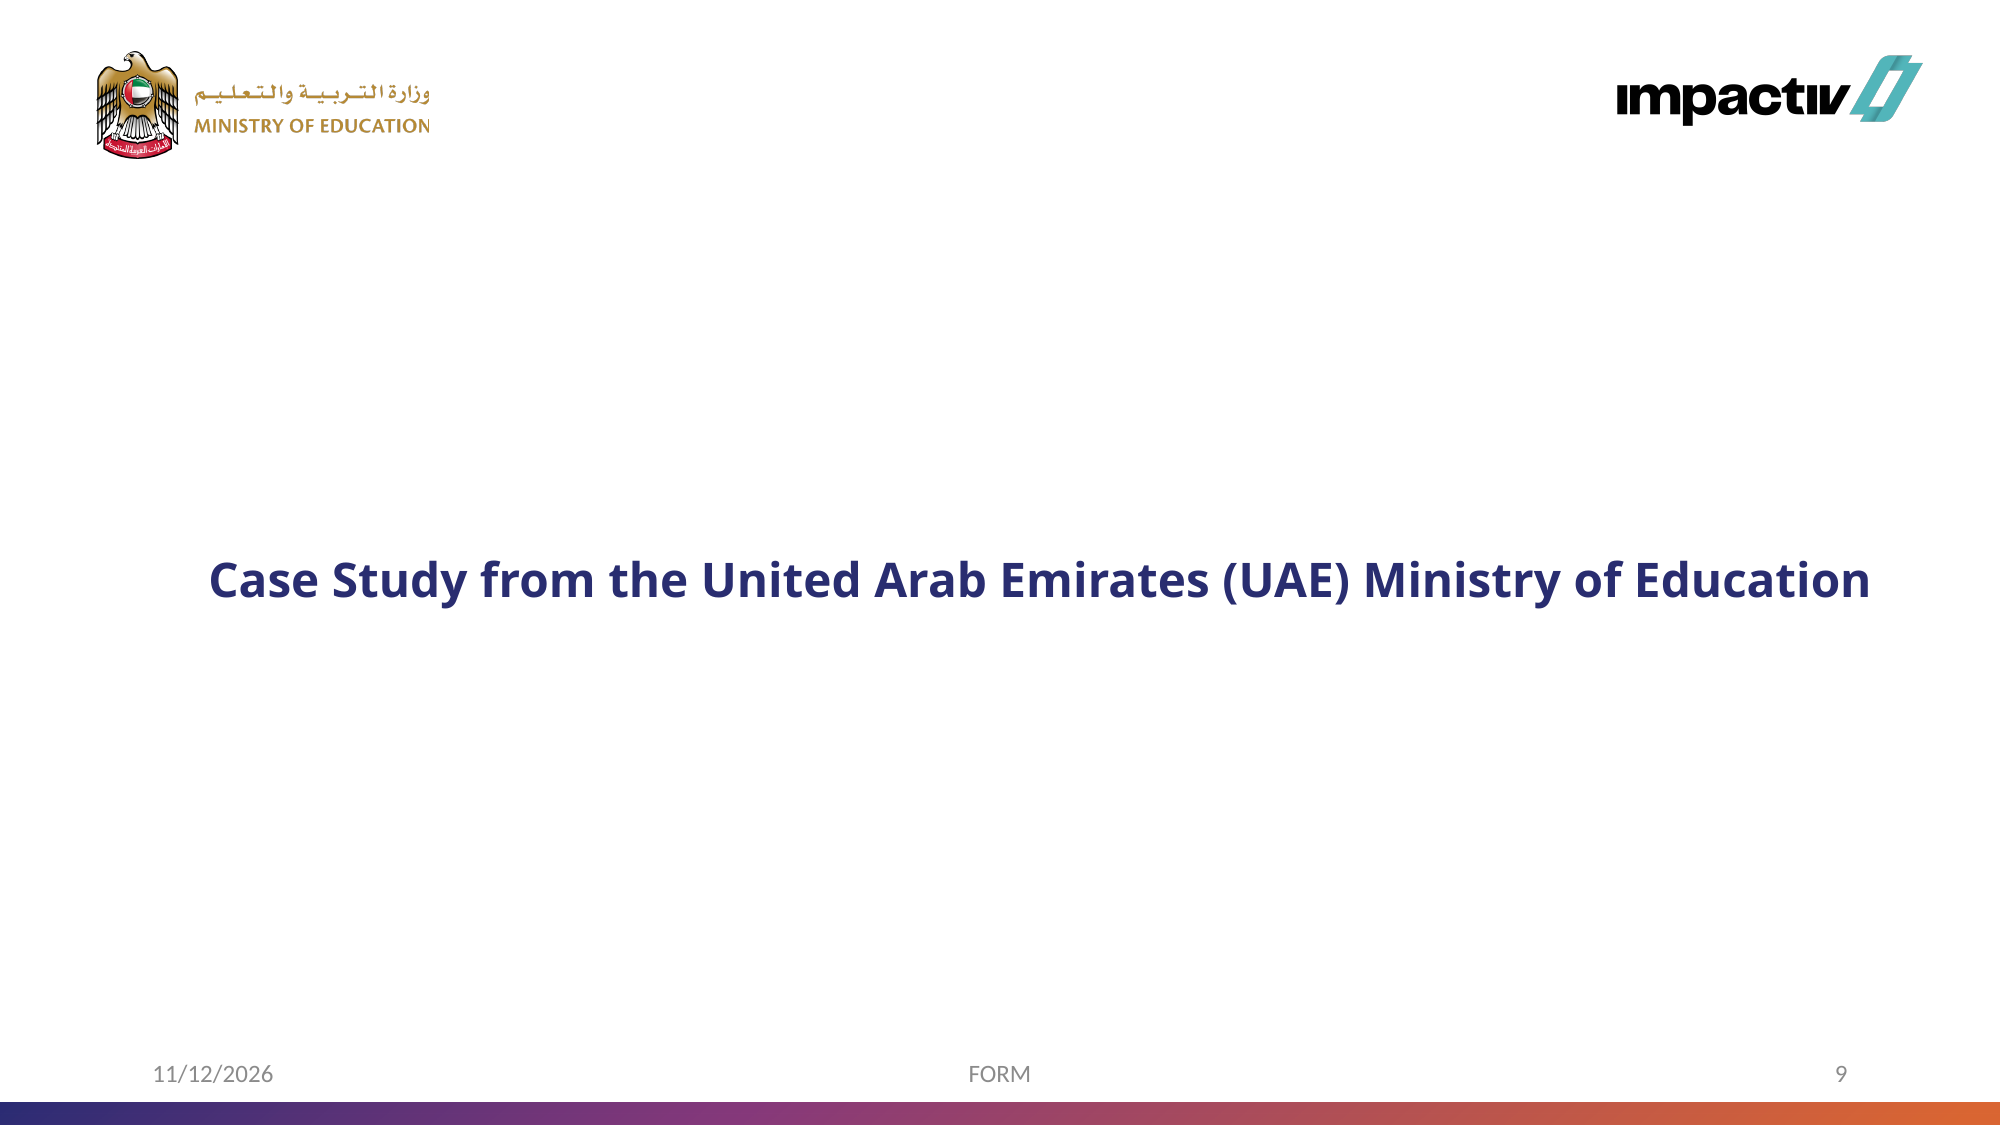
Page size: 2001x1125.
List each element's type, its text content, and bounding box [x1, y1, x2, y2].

list Case Study from the United Arab Emirates (UAE) Ministry of Education [178, 357, 1903, 713]
slide_number 9 [1412, 1042, 1863, 1103]
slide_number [137, 1042, 588, 1103]
footer FORM [662, 1042, 1338, 1103]
picture [1610, 52, 1929, 128]
